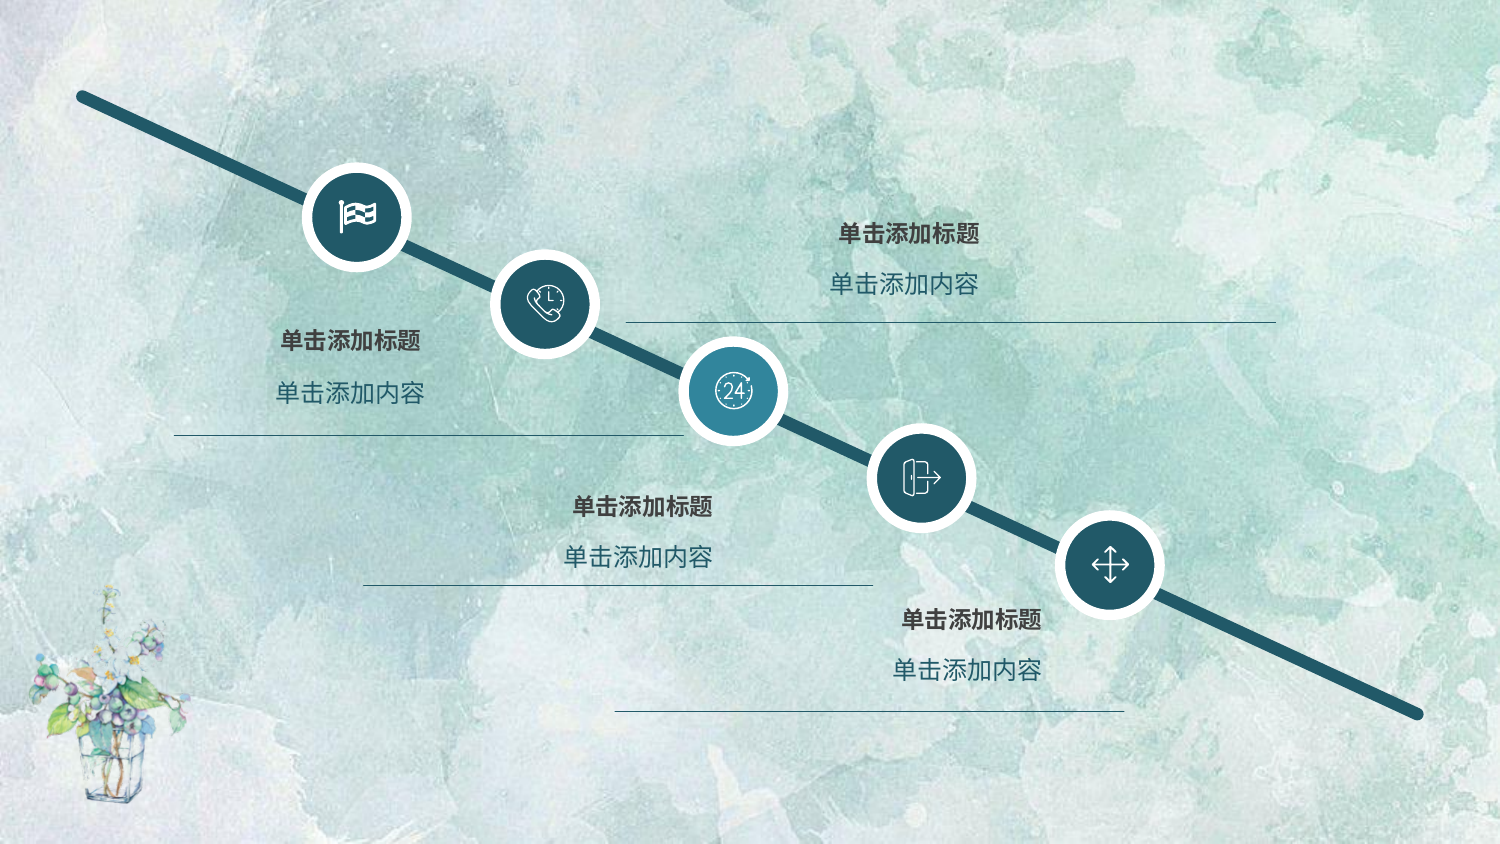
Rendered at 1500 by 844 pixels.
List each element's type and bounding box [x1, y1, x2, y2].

text_box [169, 318, 684, 436]
text_box [82, 96, 1418, 715]
picture [0, 0, 1500, 844]
text_box [790, 597, 1058, 687]
text_box [363, 484, 874, 586]
text_box [625, 211, 1276, 323]
